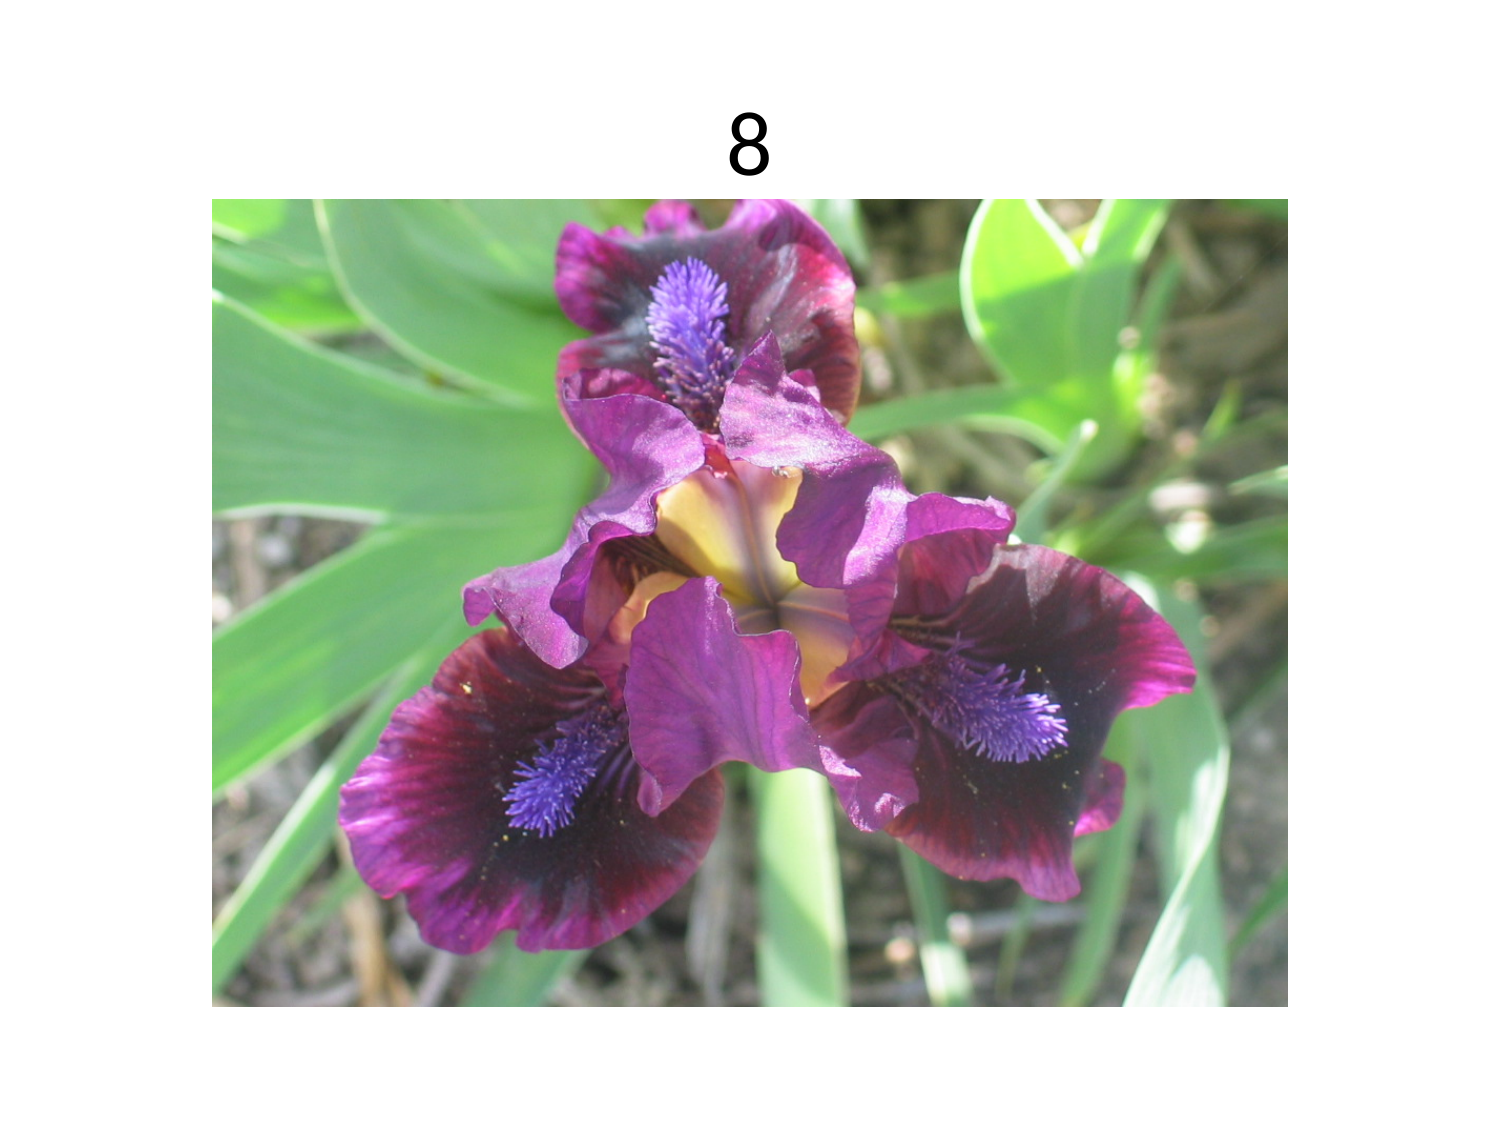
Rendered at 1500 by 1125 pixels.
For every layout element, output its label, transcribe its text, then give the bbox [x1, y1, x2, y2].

title 8 [75, 45, 1425, 233]
picture [212, 199, 1288, 1007]
